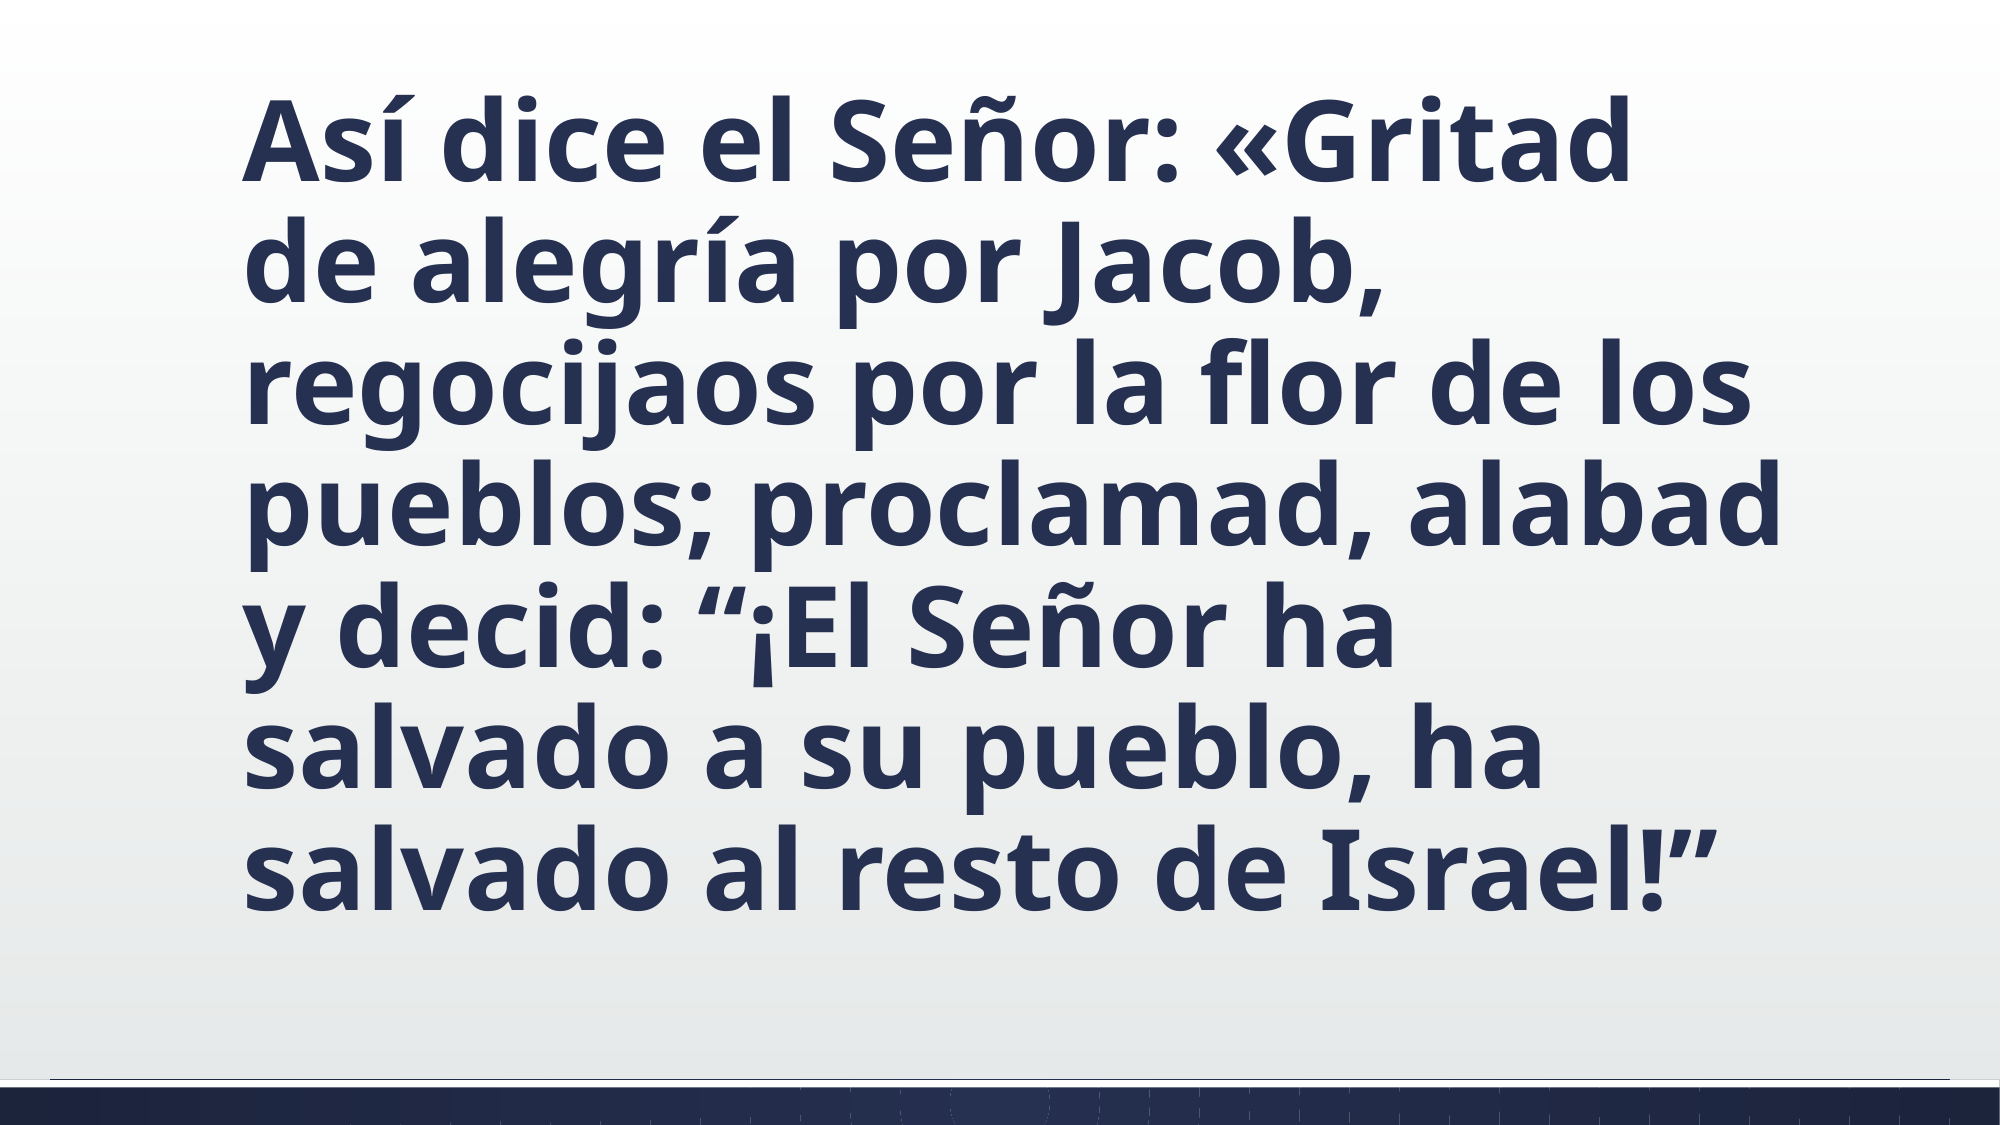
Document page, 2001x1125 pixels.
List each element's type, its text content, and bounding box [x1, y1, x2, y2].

list Así dice el Señor: «Gritad de alegría por Jacob, regocijaos por la flor de los pueblos; proclamad, alabad y decid: “¡El Señor ha salvado a su pueblo, ha salvado al resto de Israel!” [219, 76, 1816, 990]
